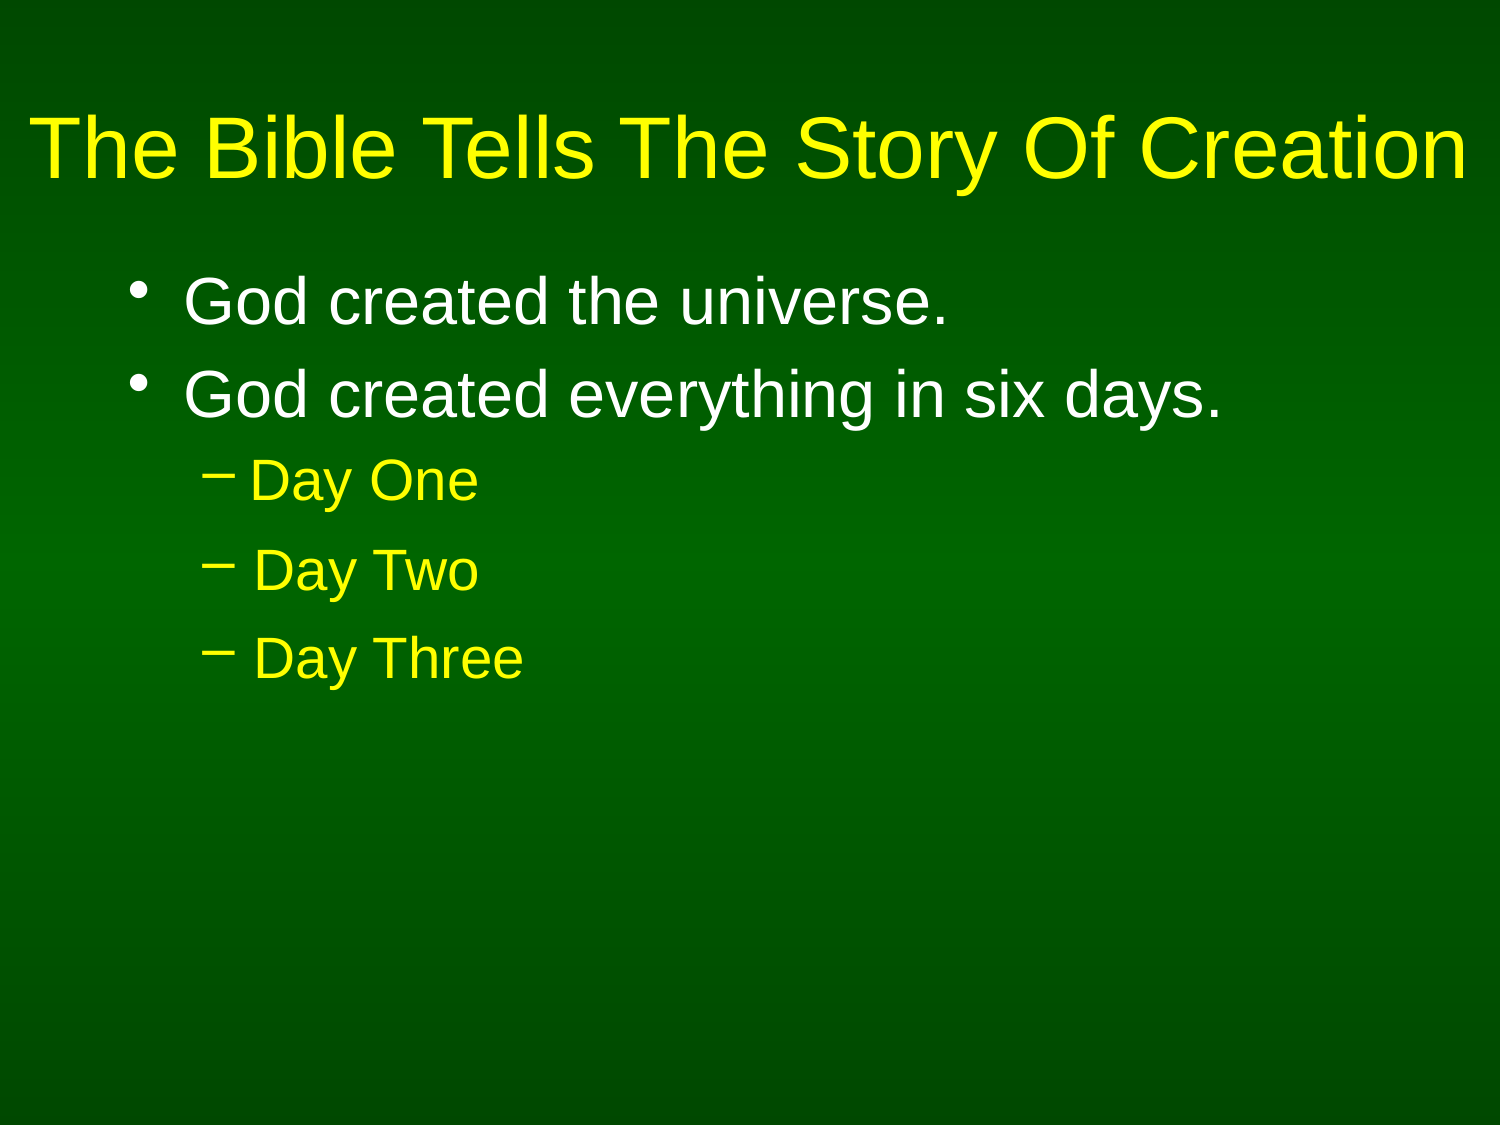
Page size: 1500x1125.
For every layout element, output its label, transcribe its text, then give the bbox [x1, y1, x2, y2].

title The Bible Tells The Story Of Creation [0, 50, 1500, 238]
list God created the universe. God created everything in six days. Day One [112, 249, 1388, 525]
text_box Day Two [187, 525, 513, 610]
text_box Day Three [187, 612, 563, 698]
